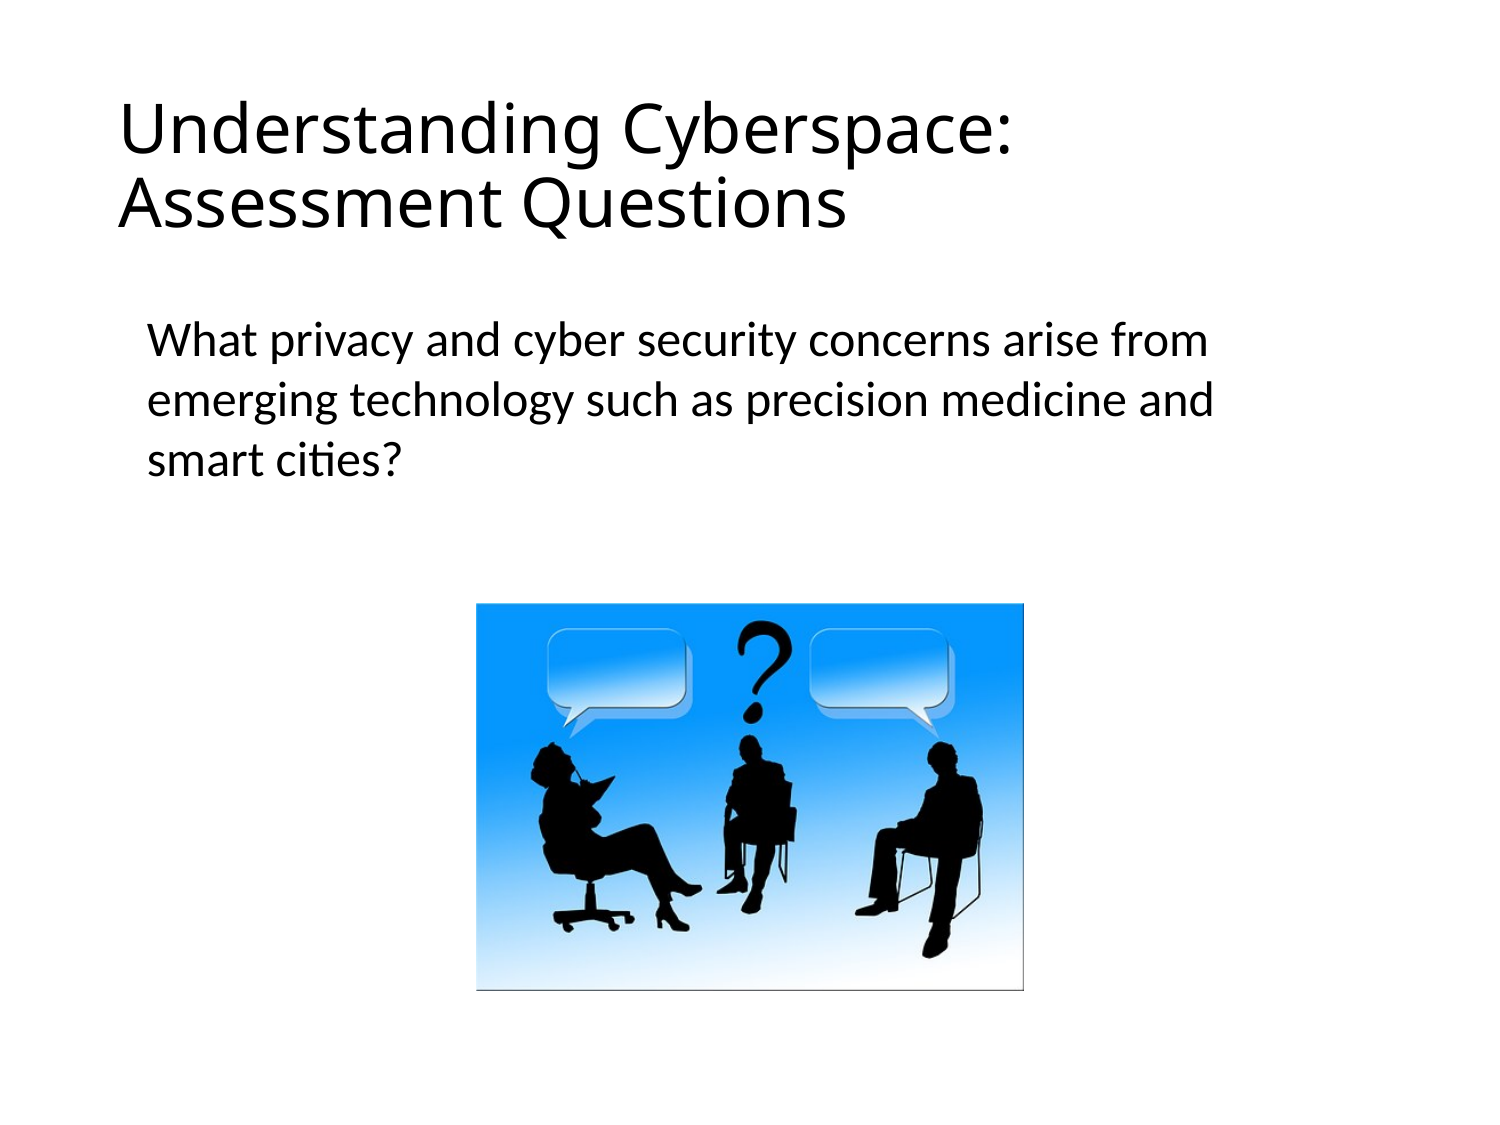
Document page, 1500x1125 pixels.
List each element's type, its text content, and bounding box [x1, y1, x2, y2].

picture [476, 603, 1024, 991]
title Understanding Cyberspace: Assessment Questions [102, 59, 1398, 278]
text_box What privacy and cyber security concerns arise from emerging technology such as precision medicine and smart cities? [132, 299, 1290, 495]
